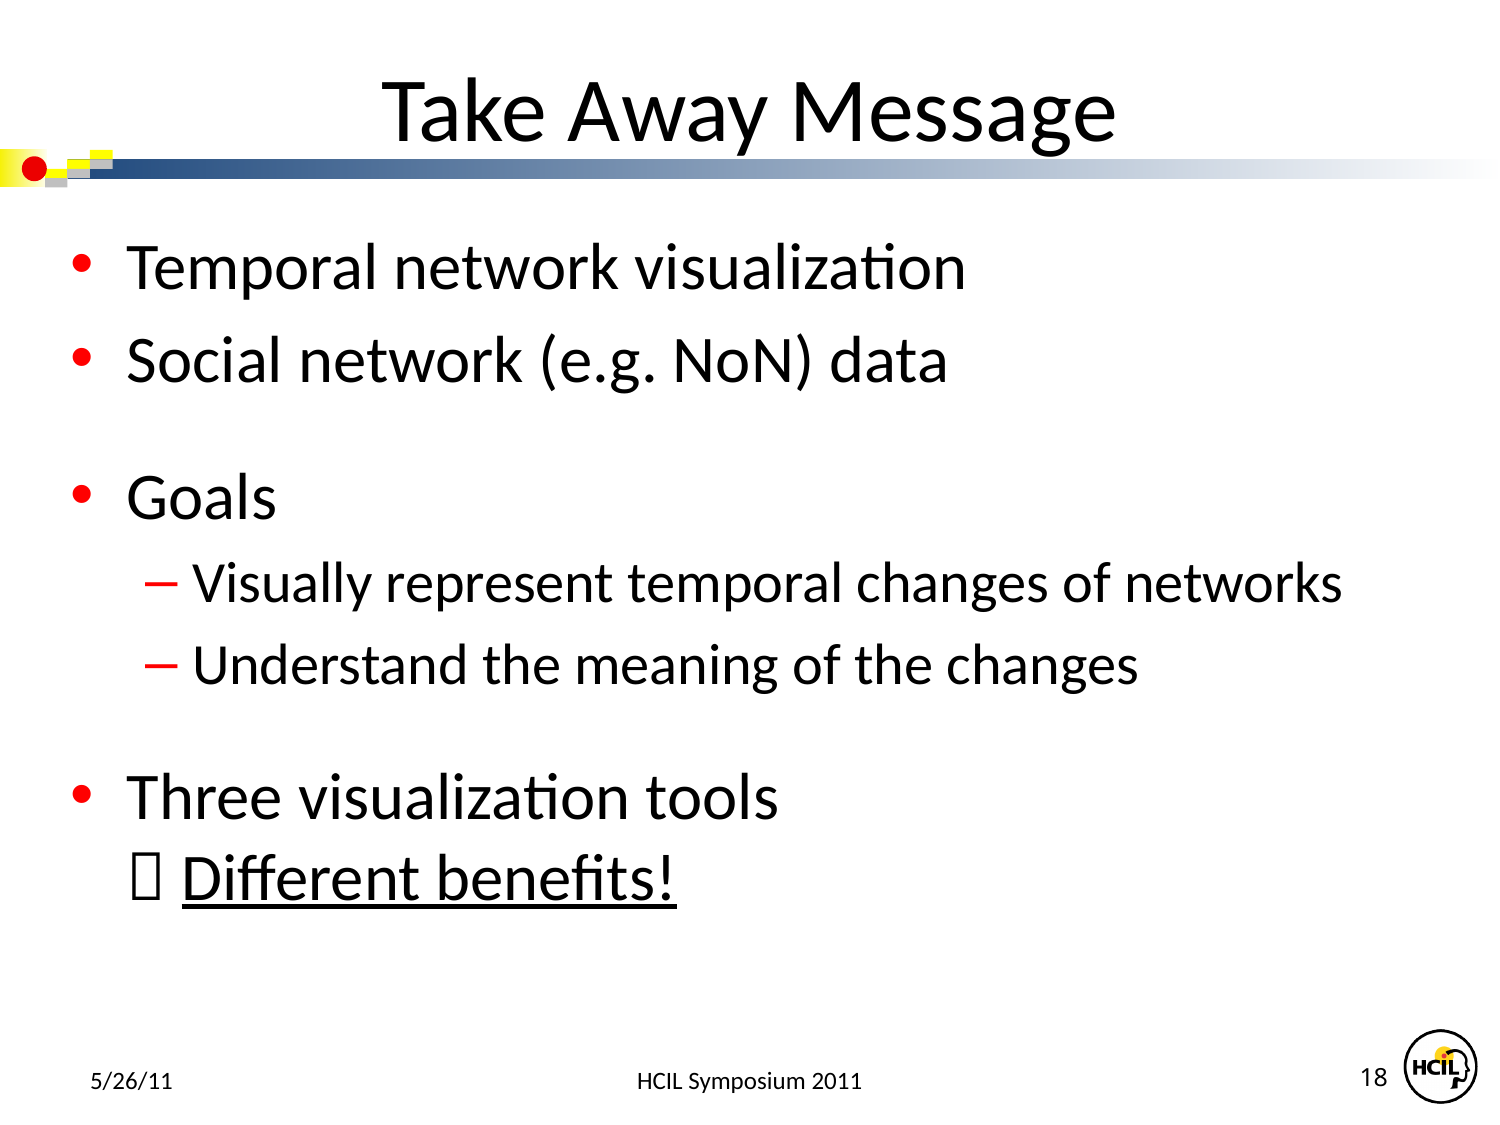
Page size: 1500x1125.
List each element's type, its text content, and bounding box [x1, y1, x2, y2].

slide_number 17 [1074, 1042, 1404, 1103]
title Take Away Message [75, 45, 1425, 166]
picture [1403, 1029, 1478, 1104]
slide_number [74, 1042, 426, 1103]
footer HCIL Symposium 2011 [512, 1042, 988, 1103]
list Temporal network visualization Social network (e.g. NoN) data Goals Visually represent temporal changes of networks Understand the meaning of the changes Three visualization tools  Different benefits! [55, 215, 1468, 1005]
